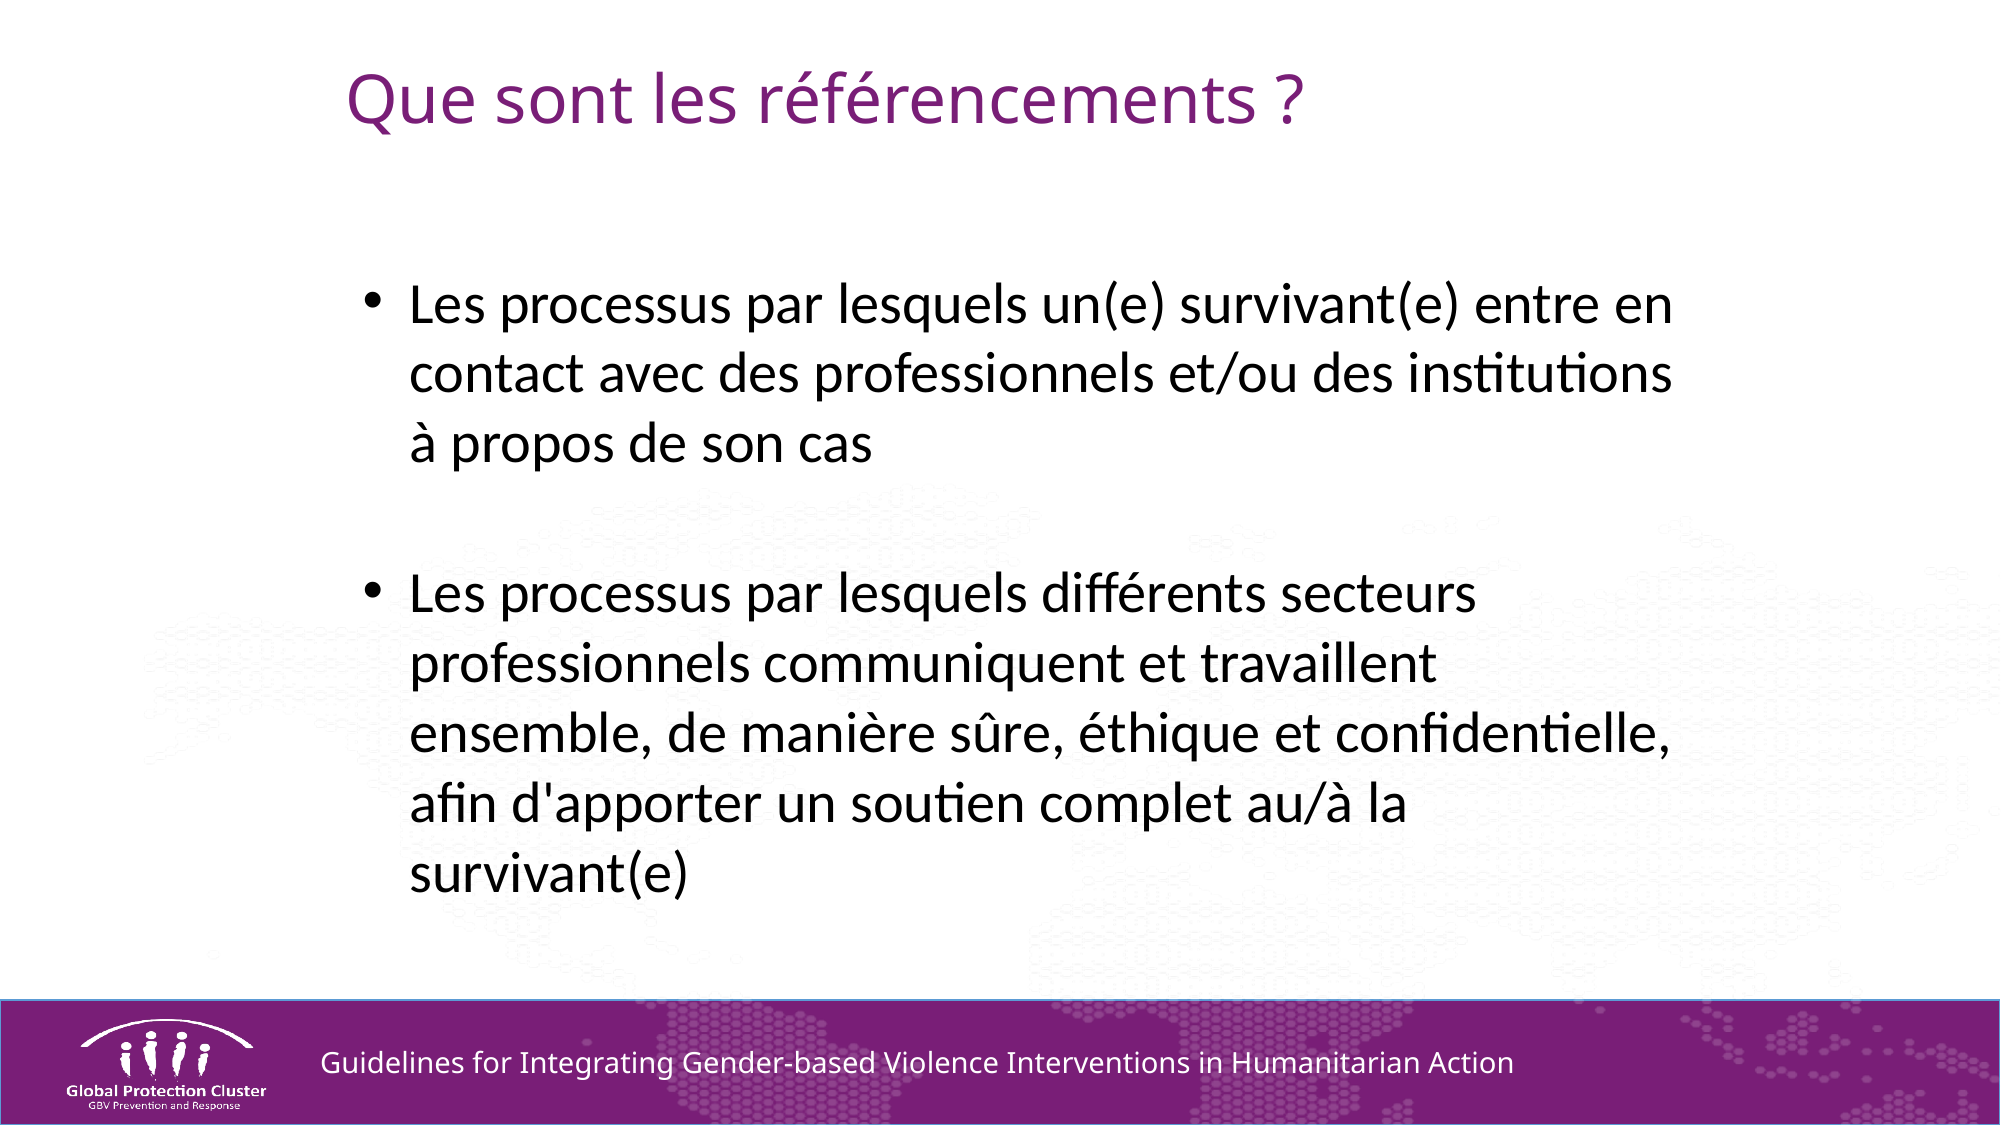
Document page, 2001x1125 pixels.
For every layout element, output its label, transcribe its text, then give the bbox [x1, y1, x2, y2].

title Que sont les référencements ? [329, 57, 1360, 192]
text_box Les processus par lesquels un(e) survivant(e) entre en contact avec des professionnels et/ou des institutions à propos de son cas Les processus par lesquels différents secteurs professionnels communiquent et travaillent ensemble, de manière sûre, éthique et confidentielle, afin d'apporter un soutien complet au/à la survivant(e) [347, 257, 1701, 937]
picture [56, 254, 2001, 1125]
